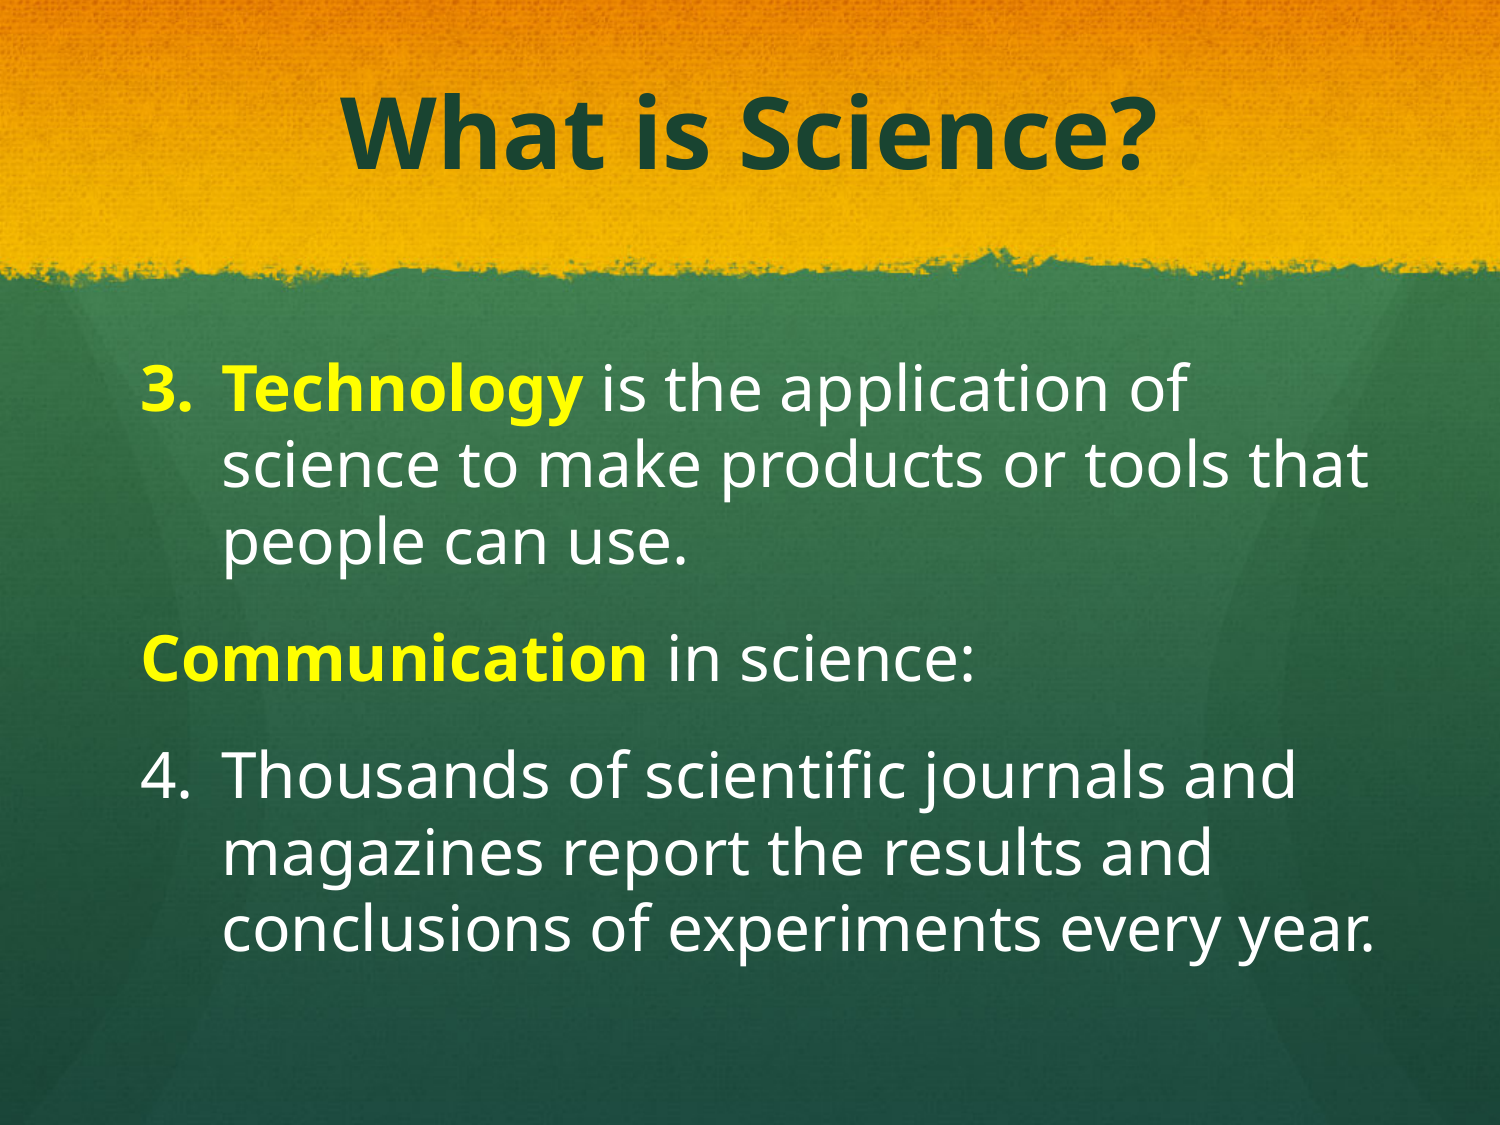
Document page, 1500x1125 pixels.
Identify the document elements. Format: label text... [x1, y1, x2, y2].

title What is Science? [125, 13, 1375, 246]
list Technology is the application of science to make products or tools that people can use. Communication in science: Thousands of scientific journals and magazines report the results and conclusions of experiments every year. [125, 339, 1438, 1026]
picture [0, 0, 1500, 1125]
